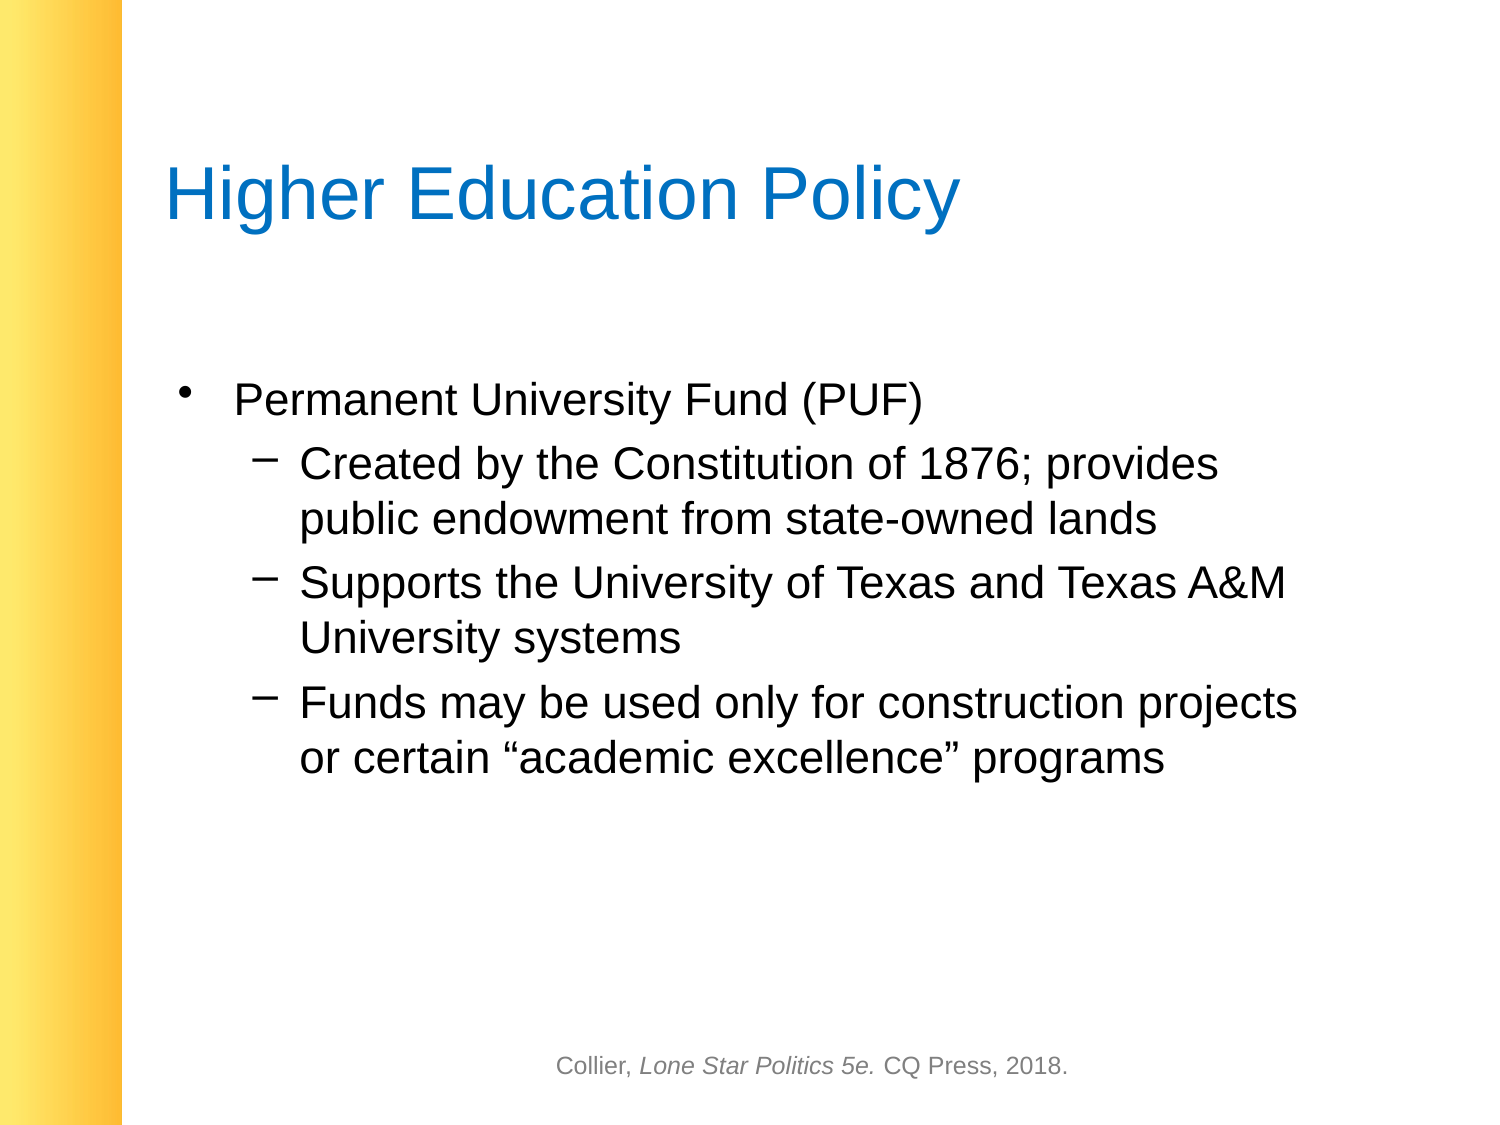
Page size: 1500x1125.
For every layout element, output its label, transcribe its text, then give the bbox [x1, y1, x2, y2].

title Higher Education Policy [150, 137, 1225, 325]
list Permanent University Fund (PUF) Created by the Constitution of 1876; provides public endowment from state-owned lands Supports the University of Texas and Texas A&M University systems Funds may be used only for construction projects or certain “academic excellence” programs [162, 362, 1325, 1013]
picture [0, 0, 1500, 1125]
text_box Collier, Lone Star Politics 5e. CQ Press, 2018. [525, 1042, 1100, 1087]
